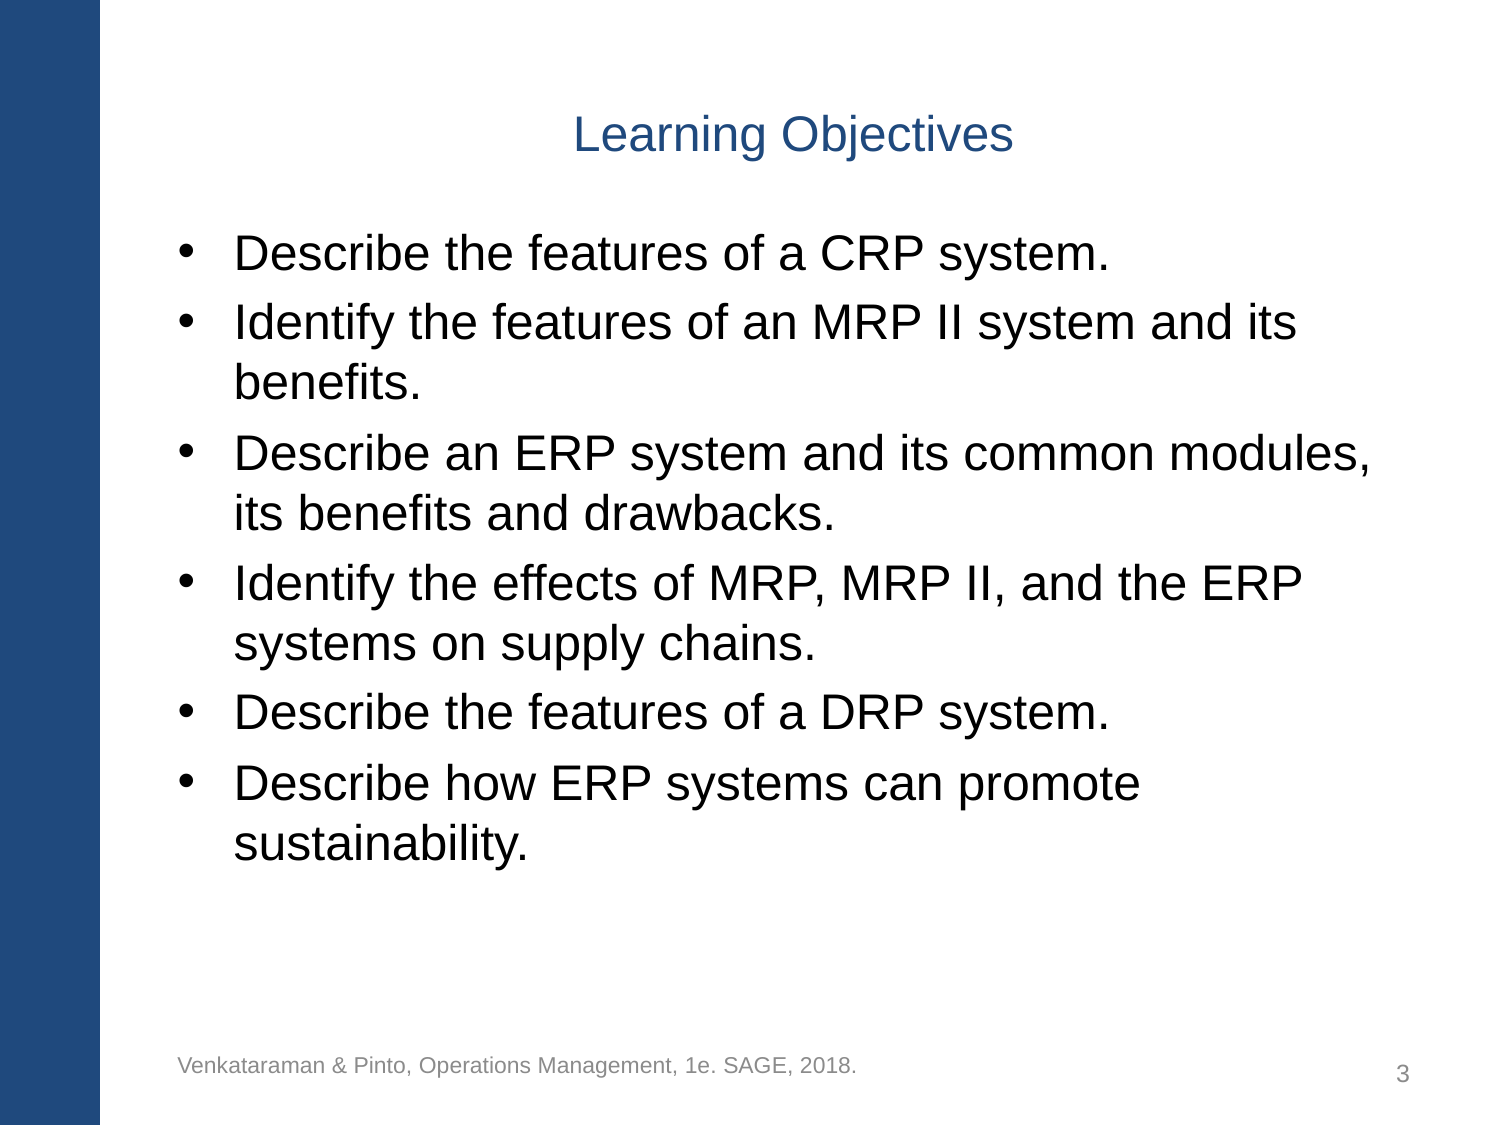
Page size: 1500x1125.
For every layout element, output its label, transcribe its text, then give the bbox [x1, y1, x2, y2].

slide_number 3 [1350, 1042, 1425, 1103]
list Describe the features of a CRP system. Identify the features of an MRP II system and its benefits. Describe an ERP system and its common modules, its benefits and drawbacks. Identify the effects of MRP, MRP II, and the ERP systems on supply chains. Describe the features of a DRP system. Describe how ERP systems can promote sustainability. [162, 212, 1425, 1025]
footer Venkataraman & Pinto, Operations Management, 1e. SAGE, 2018. [162, 1042, 1313, 1103]
title Learning Objectives [162, 37, 1425, 212]
